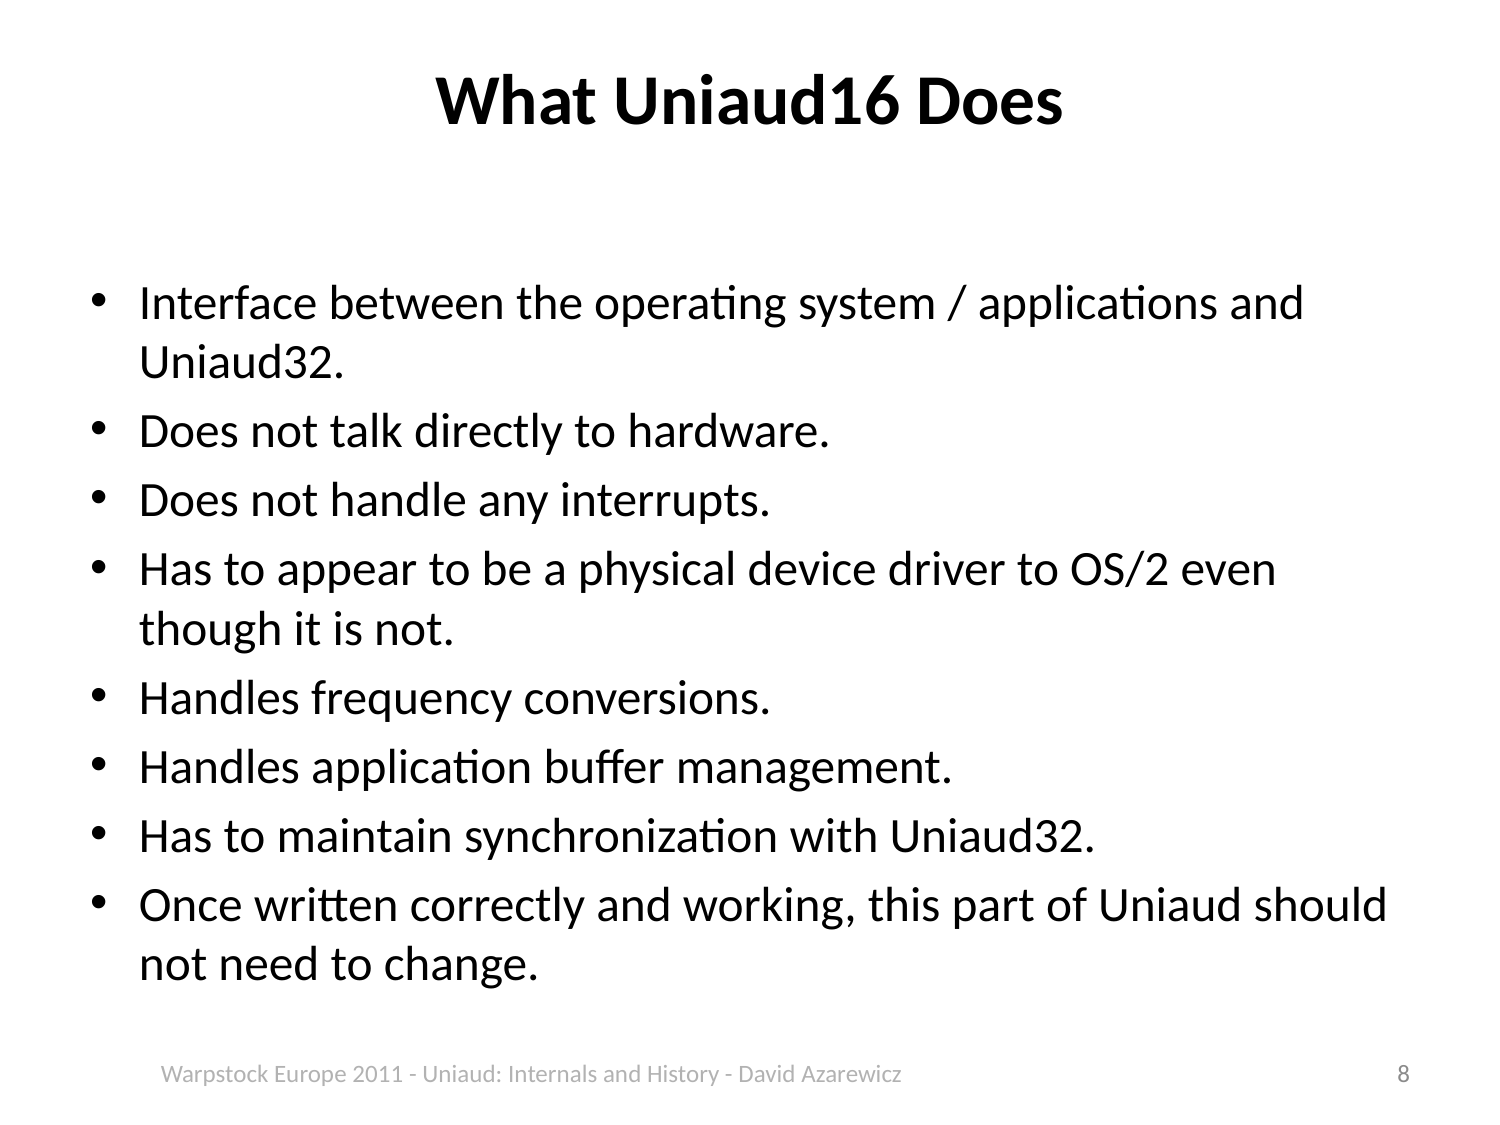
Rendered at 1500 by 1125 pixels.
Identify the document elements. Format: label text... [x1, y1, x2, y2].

slide_number 8 [1074, 1042, 1425, 1103]
footer Warpstock Europe 2011 - Uniaud: Internals and History - David Azarewicz [76, 1042, 988, 1103]
title What Uniaud16 Does [75, 45, 1425, 233]
list Interface between the operating system / applications and Uniaud32. Does not talk directly to hardware. Does not handle any interrupts. Has to appear to be a physical device driver to OS/2 even though it is not. Handles frequency conversions. Handles application buffer management. Has to maintain synchronization with Uniaud32. Once written correctly and working, this part of Uniaud should not need to change. [75, 262, 1425, 1005]
